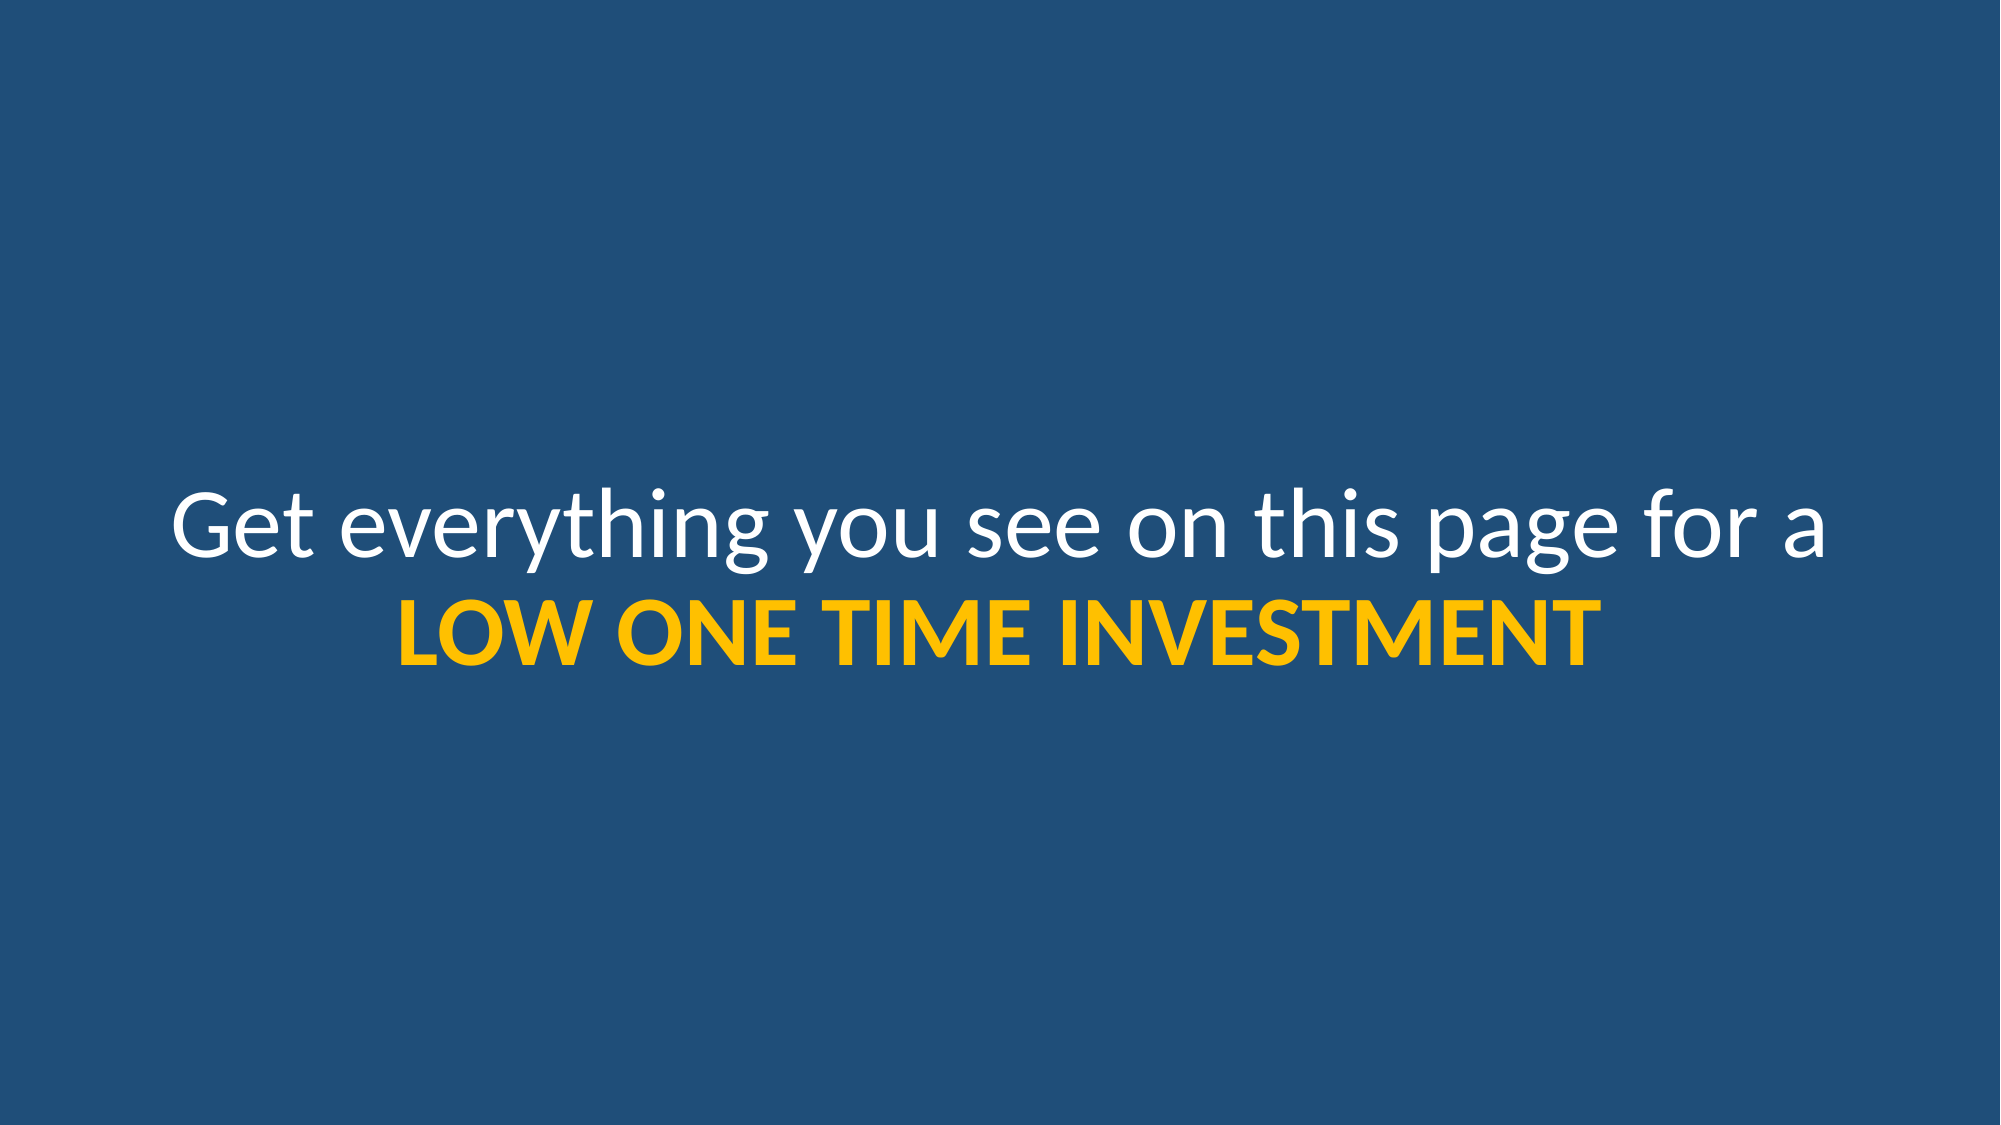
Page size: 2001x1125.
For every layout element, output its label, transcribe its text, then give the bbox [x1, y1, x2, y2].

list Get everything you see on this page for a LOW ONE TIME INVESTMENT [137, 464, 1863, 1008]
